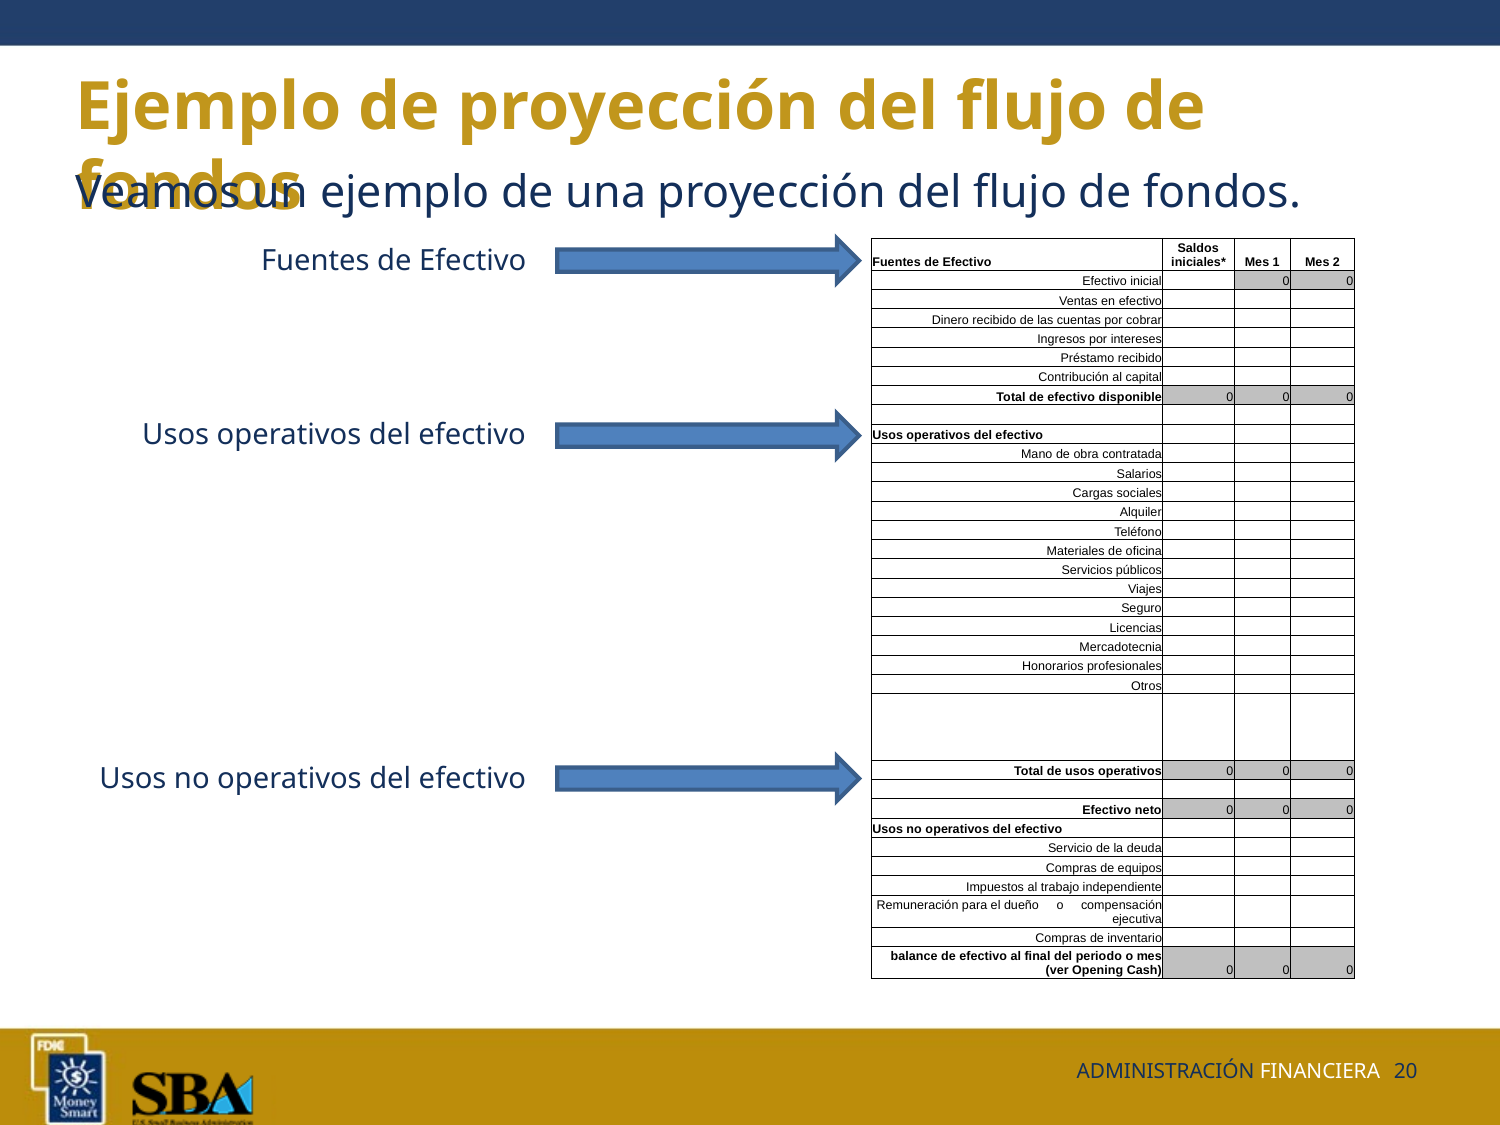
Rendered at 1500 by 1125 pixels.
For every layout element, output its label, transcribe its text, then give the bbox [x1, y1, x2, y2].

table_cell Efectivo neto [872, 799, 1162, 818]
table_cell [1291, 444, 1354, 462]
table_cell [1235, 521, 1290, 539]
table_cell [1235, 656, 1290, 674]
table_cell [1235, 896, 1290, 927]
table_cell Materiales de oficina [872, 540, 1162, 558]
table_cell [1235, 405, 1290, 424]
table_header Saldos iniciales* [1163, 239, 1234, 270]
table_cell [1235, 290, 1290, 308]
table_cell [1163, 896, 1234, 927]
table_cell [1163, 617, 1234, 635]
table_cell Compras de inventario [872, 928, 1162, 946]
table_cell 0 [1235, 799, 1290, 818]
text_box [557, 238, 860, 283]
table_cell [1235, 780, 1290, 798]
table_cell [1235, 482, 1290, 501]
table_cell [1235, 598, 1290, 616]
table_cell Servicio de la deuda [872, 838, 1162, 856]
table_cell Remuneración para el dueño o compensación ejecutiva [872, 896, 1162, 927]
table_cell Viajes [872, 579, 1162, 597]
table_cell Contribución al capital [872, 367, 1162, 385]
table_cell [1291, 559, 1354, 578]
table_cell 0 [1163, 761, 1234, 779]
table_cell Dinero recibido de las cuentas por cobrar [872, 309, 1162, 327]
table_header Fuentes de Efectivo [872, 239, 1162, 270]
table_cell [1163, 780, 1234, 798]
table_cell Mano de obra contratada [872, 444, 1162, 462]
table_cell [1291, 521, 1354, 539]
table_cell [1291, 405, 1354, 424]
table_cell [872, 780, 1162, 798]
table_cell 0 [1291, 947, 1354, 978]
table_cell [1291, 694, 1354, 760]
table_cell [1291, 598, 1354, 616]
table_cell [1291, 636, 1354, 655]
table_cell [1163, 598, 1234, 616]
table_cell 0 [1291, 761, 1354, 779]
table_cell [1163, 819, 1234, 837]
table_cell [1163, 463, 1234, 481]
table_cell [1163, 502, 1234, 520]
table_cell [1235, 463, 1290, 481]
table_cell [1291, 675, 1354, 693]
table_cell [1291, 656, 1354, 674]
title Ejemplo de proyección del flujo de fondos [75, 62, 1425, 162]
table_cell [1235, 348, 1290, 366]
table_cell [1235, 694, 1290, 760]
text_box Fuentes de Efectivo [117, 233, 535, 284]
table_cell 0 [1235, 761, 1290, 779]
text_box [557, 413, 860, 458]
table_cell Cargas sociales [872, 482, 1162, 501]
text_box Usos no operativos del efectivo [74, 751, 534, 802]
table_cell [1291, 425, 1354, 443]
table_cell [872, 405, 1162, 424]
table_cell Ingresos por intereses [872, 328, 1162, 347]
table_cell [1163, 271, 1234, 289]
table_cell Ventas en efectivo [872, 290, 1162, 308]
table_cell 0 [1235, 271, 1290, 289]
table_cell [872, 694, 1162, 760]
table_cell [1163, 290, 1234, 308]
table_cell [1235, 675, 1290, 693]
table_cell [1235, 617, 1290, 635]
table_cell [1291, 896, 1354, 927]
table_cell balance de efectivo al final del periodo o mes (ver Opening Cash) [872, 947, 1162, 978]
table_cell [1163, 482, 1234, 501]
table_cell [1291, 857, 1354, 875]
table_header Mes 1 [1235, 239, 1290, 270]
table_cell [1163, 675, 1234, 693]
table_cell Préstamo recibido [872, 348, 1162, 366]
table_cell [1291, 309, 1354, 327]
table_cell [1235, 502, 1290, 520]
table_cell [1163, 425, 1234, 443]
table_cell [1163, 521, 1234, 539]
table_cell Usos no operativos del efectivo [872, 819, 1162, 837]
table_cell [1163, 348, 1234, 366]
table_cell [1291, 328, 1354, 347]
table_cell Usos operativos del efectivo [872, 425, 1162, 443]
table_cell [1291, 928, 1354, 946]
table_cell [1291, 367, 1354, 385]
table_cell [1291, 482, 1354, 501]
table_cell [1291, 502, 1354, 520]
table_cell Otros [872, 675, 1162, 693]
table_cell 0 [1163, 799, 1234, 818]
table_cell [1235, 425, 1290, 443]
table_cell [1163, 405, 1234, 424]
table_cell [1291, 290, 1354, 308]
table_cell [1235, 328, 1290, 347]
table_cell 0 [1163, 386, 1234, 404]
table_cell [1291, 463, 1354, 481]
table_cell [1235, 444, 1290, 462]
table_cell [1235, 857, 1290, 875]
table_cell Alquiler [872, 502, 1162, 520]
table_cell 0 [1291, 271, 1354, 289]
table_cell [1163, 559, 1234, 578]
table_cell Total de efectivo disponible [872, 386, 1162, 404]
list Veamos un ejemplo de una proyección del flujo de fondos. [75, 162, 1425, 261]
table_cell [1235, 838, 1290, 856]
table_cell [1291, 579, 1354, 597]
table_cell 0 [1291, 799, 1354, 818]
table_cell 0 [1291, 386, 1354, 404]
table_cell [1235, 367, 1290, 385]
table_cell [1163, 367, 1234, 385]
table_cell [1163, 838, 1234, 856]
table_cell Mercadotecnia [872, 636, 1162, 655]
picture [0, 0, 1500, 1125]
table_cell [1235, 819, 1290, 837]
table_cell [1163, 928, 1234, 946]
table_cell [1235, 928, 1290, 946]
table_cell Servicios públicos [872, 559, 1162, 578]
table_cell Teléfono [872, 521, 1162, 539]
table_cell Impuestos al trabajo independiente [872, 876, 1162, 895]
table_cell Seguro [872, 598, 1162, 616]
table_cell [1163, 636, 1234, 655]
table_cell [1163, 857, 1234, 875]
table_cell [1163, 309, 1234, 327]
table_cell [1163, 444, 1234, 462]
table_cell [1291, 838, 1354, 856]
table_cell [1291, 540, 1354, 558]
text_box [557, 756, 860, 801]
table_cell [1163, 694, 1234, 760]
table_cell [1291, 876, 1354, 895]
table_cell Efectivo inicial [872, 271, 1162, 289]
table_cell Honorarios profesionales [872, 656, 1162, 674]
table_cell [1235, 876, 1290, 895]
table_cell [1163, 876, 1234, 895]
table_cell [1163, 540, 1234, 558]
table_cell 0 [1235, 947, 1290, 978]
table_cell Total de usos operativos [872, 761, 1162, 779]
table_cell [1163, 328, 1234, 347]
text_box Usos operativos del efectivo [117, 408, 534, 459]
table_cell [1235, 540, 1290, 558]
table_cell [1235, 636, 1290, 655]
table_cell 0 [1163, 947, 1234, 978]
table_cell Licencias [872, 617, 1162, 635]
table_cell [1291, 780, 1354, 798]
table_cell [1291, 617, 1354, 635]
table_cell [1163, 656, 1234, 674]
table_cell [1235, 309, 1290, 327]
table_cell [1291, 819, 1354, 837]
table_cell [1163, 579, 1234, 597]
table_cell [1291, 348, 1354, 366]
table_cell [1235, 559, 1290, 578]
table_cell [1235, 579, 1290, 597]
table_cell Salarios [872, 463, 1162, 481]
table_cell 0 [1235, 386, 1290, 404]
table_cell Compras de equipos [872, 857, 1162, 875]
table_header Mes 2 [1291, 239, 1354, 270]
